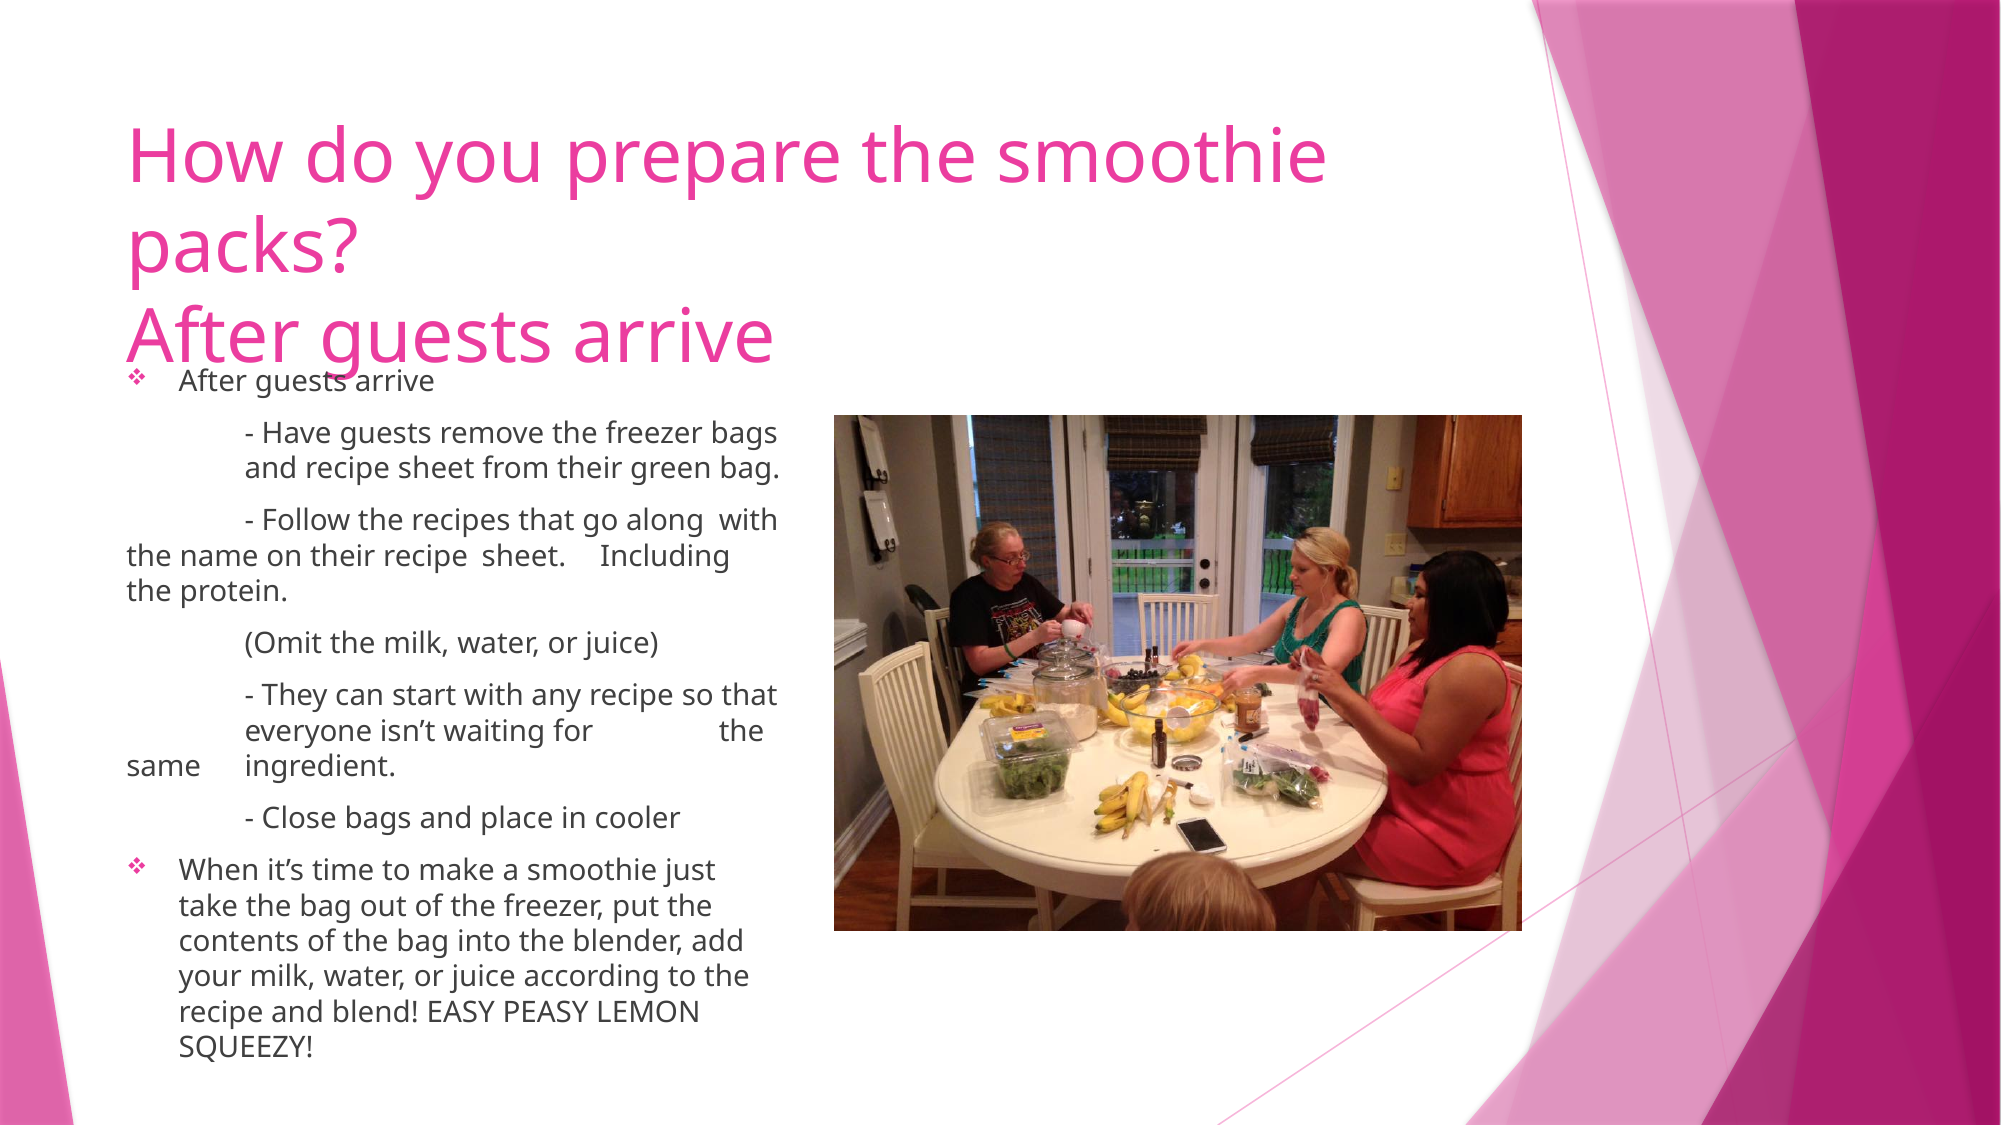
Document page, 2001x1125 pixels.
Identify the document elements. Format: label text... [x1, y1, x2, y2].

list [834, 414, 1522, 931]
list After guests arrive - Have guests remove the freezer bags and recipe sheet from their green bag. - Follow the recipes that go along with the name on their recipe sheet. Including the protein. (Omit the milk, water, or juice) - They can start with any recipe so that everyone isn’t waiting for the same ingredient. - Close bags and place in cooler When it’s time to make a smoothie just take the bag out of the freezer, put the contents of the bag into the blender, add your milk, water, or juice according to the recipe and blend! EASY PEASY LEMON SQUEEZY! [110, 354, 798, 1090]
title How do you prepare the smoothie packs? After guests arrive [110, 99, 1522, 317]
